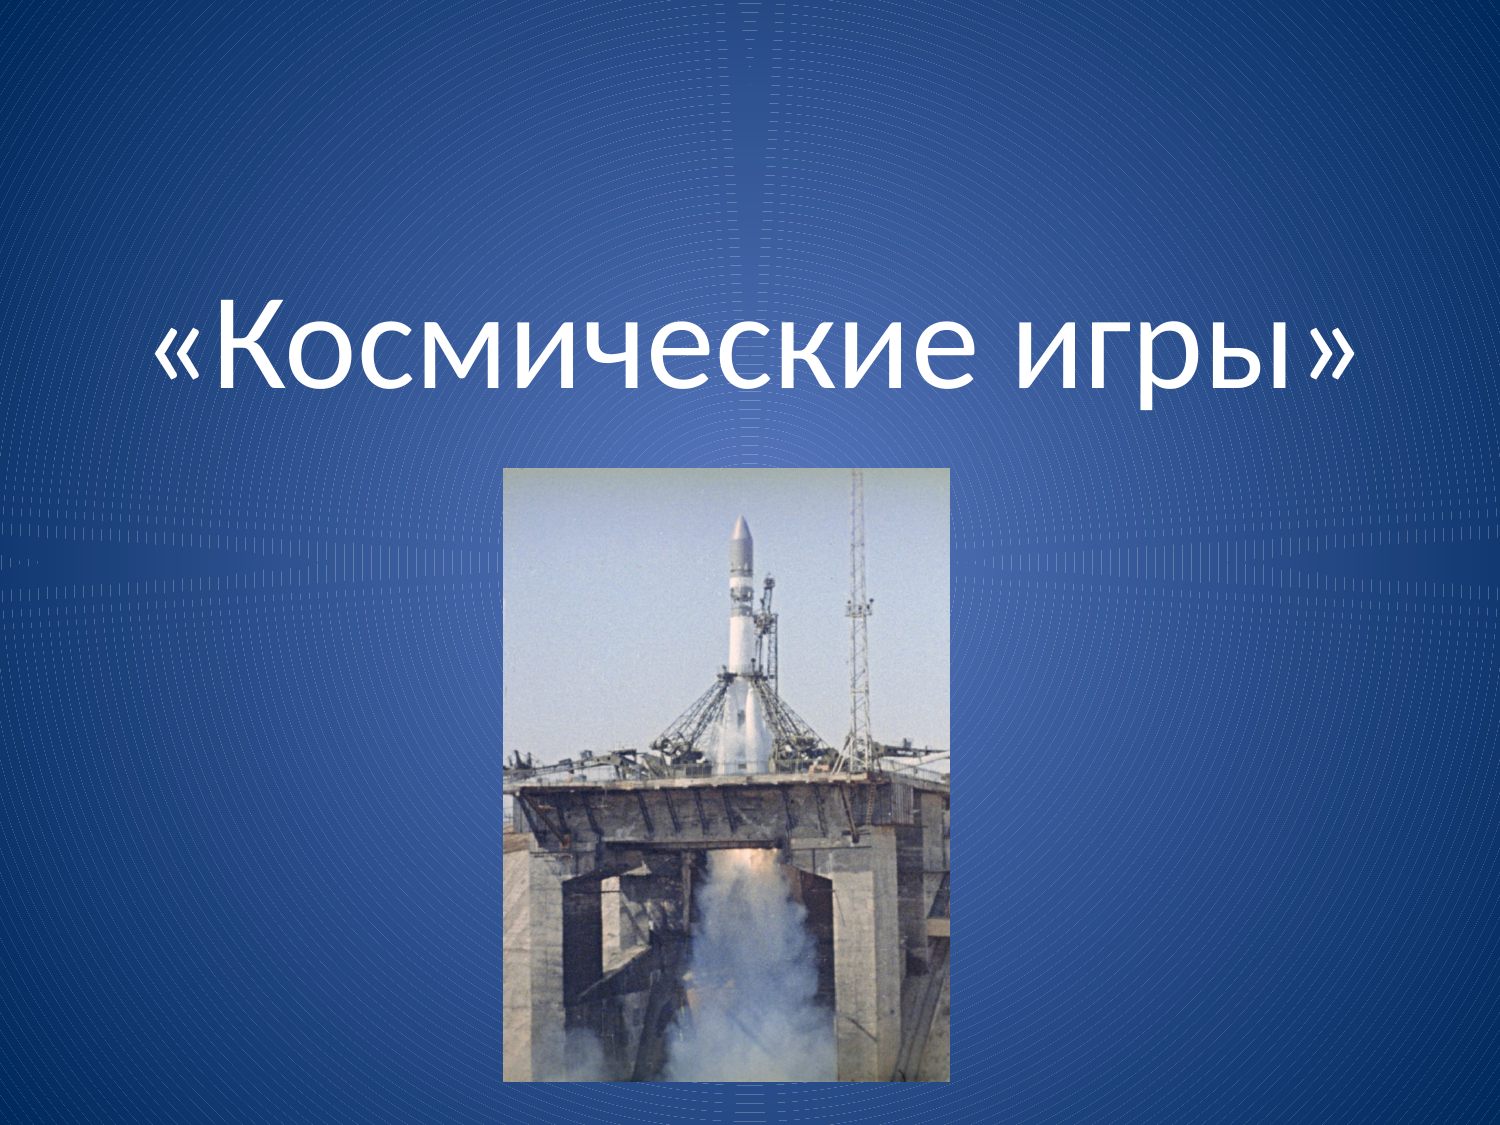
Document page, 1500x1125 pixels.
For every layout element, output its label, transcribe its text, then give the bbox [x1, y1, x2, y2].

title «Космические игры» [117, 82, 1393, 586]
picture [503, 468, 950, 1082]
